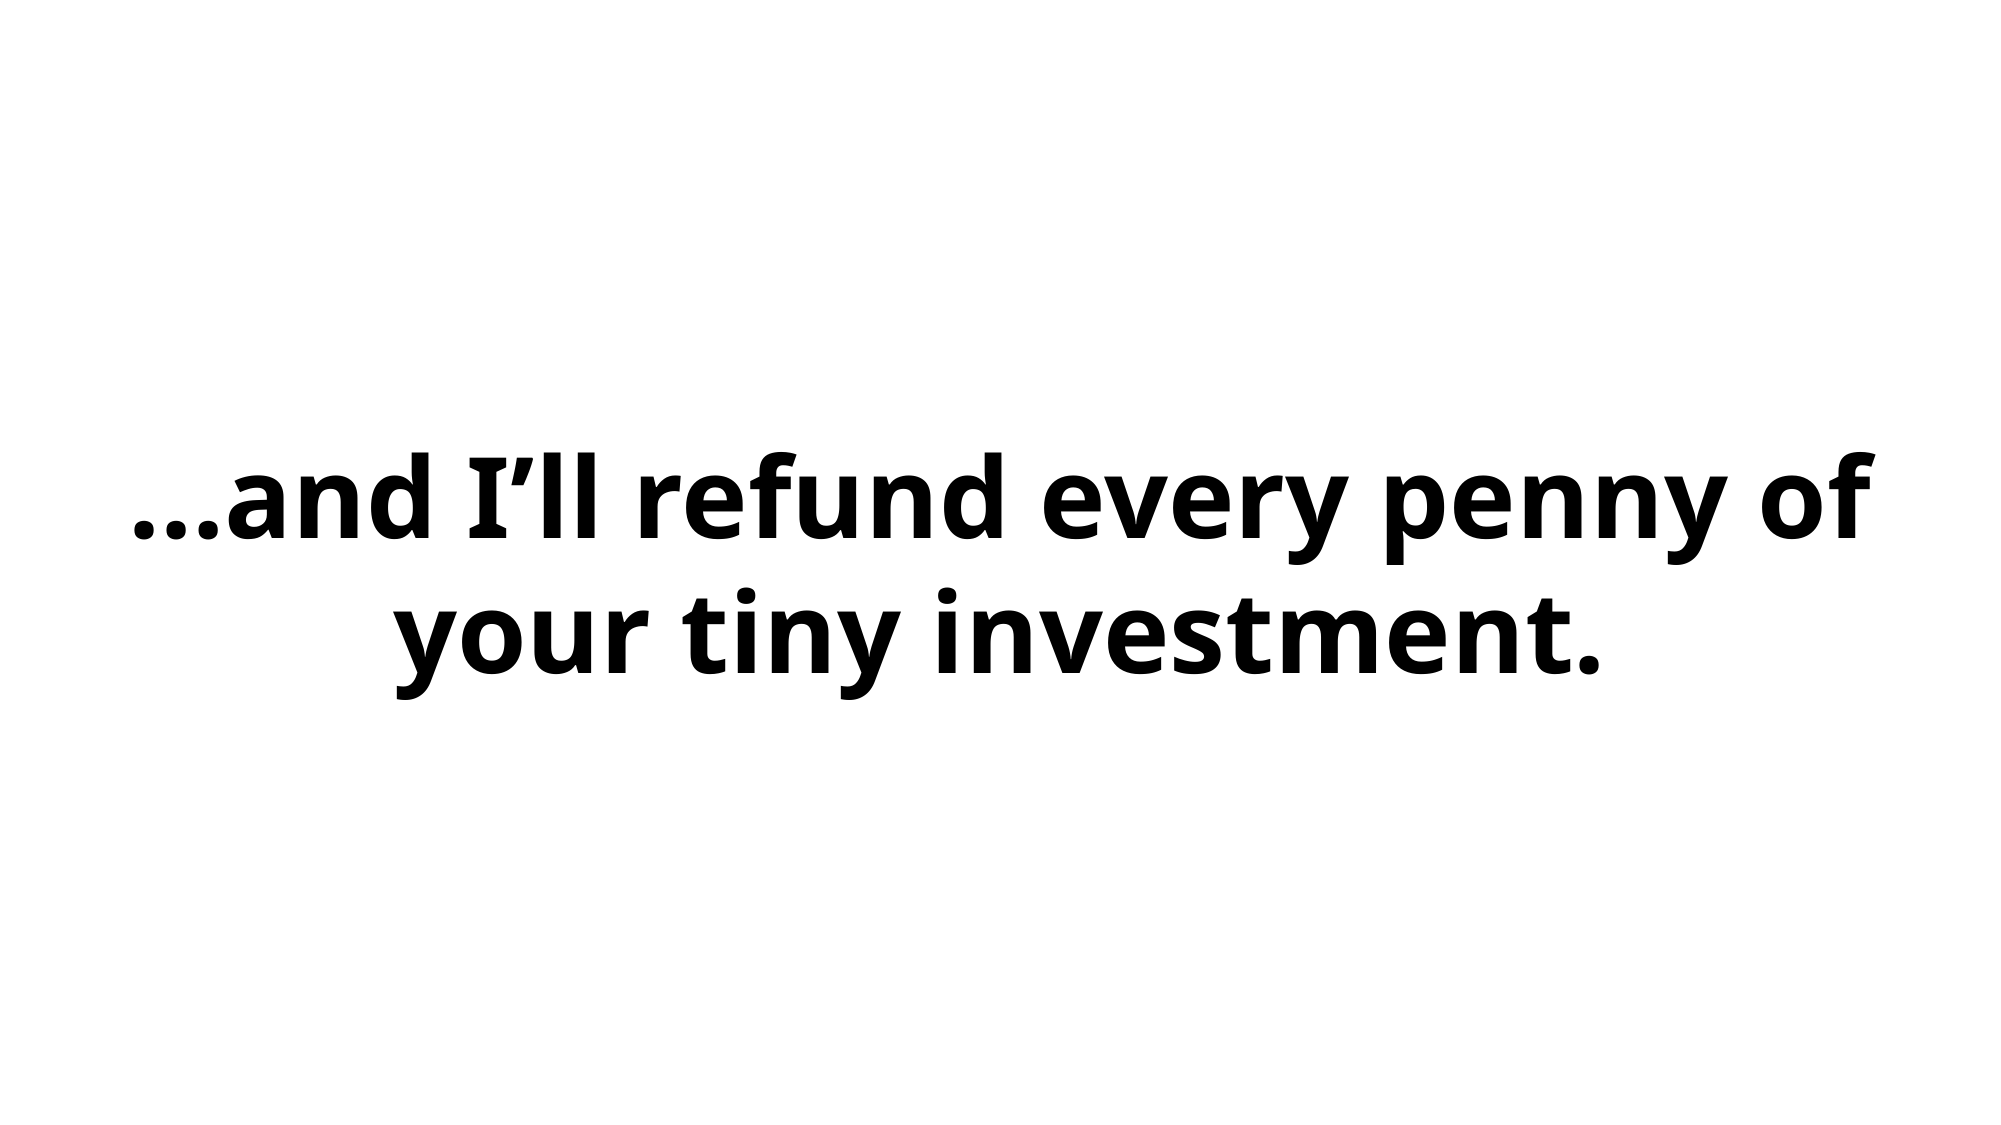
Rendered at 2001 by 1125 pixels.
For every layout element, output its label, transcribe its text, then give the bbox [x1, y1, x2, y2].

text_box …and I’ll refund every penny of your tiny investment. [99, 418, 1900, 704]
